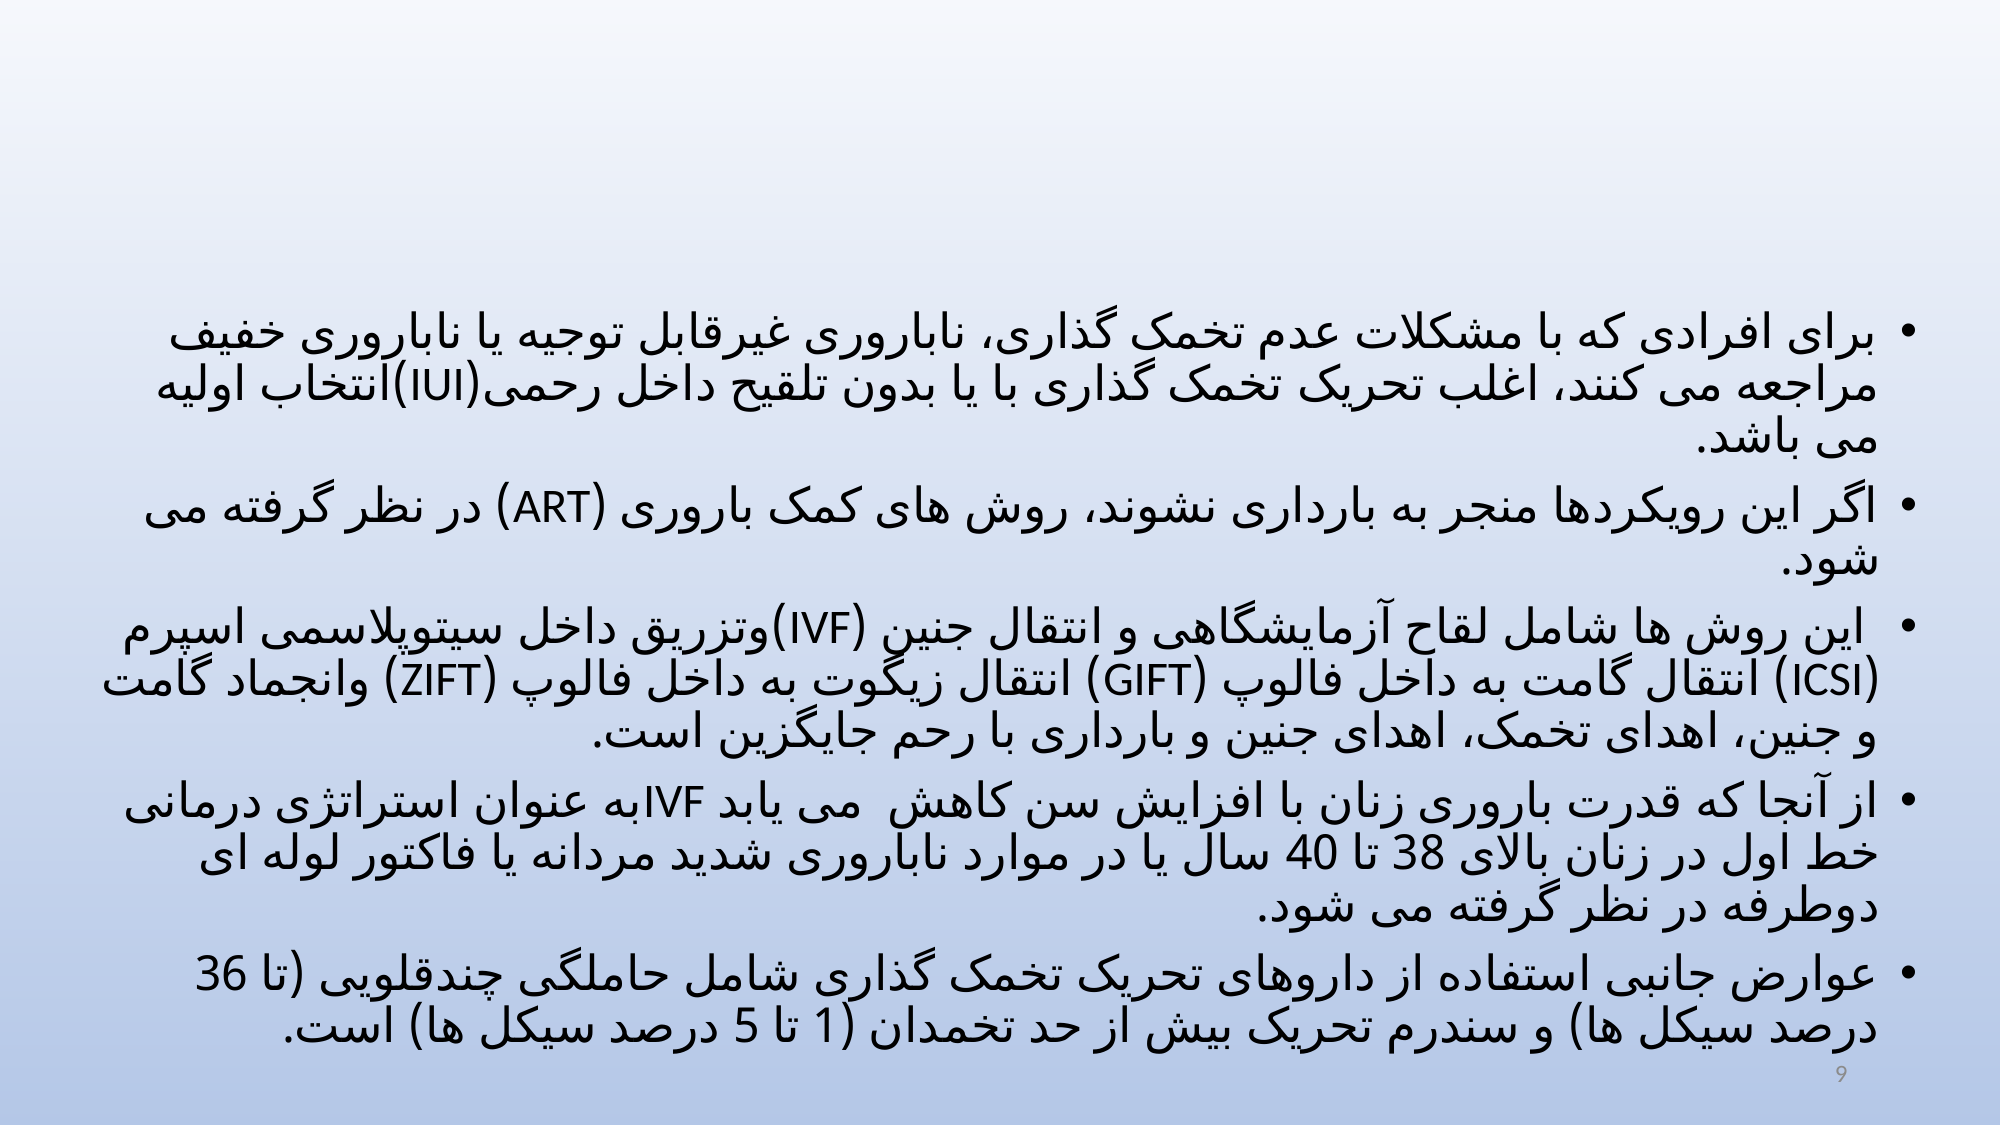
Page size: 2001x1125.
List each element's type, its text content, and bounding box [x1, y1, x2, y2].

list برای افرادی که با مشکلات عدم تخمک گذاری، ناباروری غیرقابل توجیه یا ناباروری خفیف مراجعه می کنند، اغلب تحریک تخمک گذاری با یا بدون تلقیح داخل رحمی(IUI)انتخاب اولیه می باشد. اگر این رویکردها منجر به بارداری نشوند، روش های کمک باروری (ART) در نظر گرفته می شود. این روش ها شامل لقاح آزمایشگاهی و انتقال جنین (IVF)وتزریق داخل سیتوپلاسمی اسپرم (ICSI) انتقال گامت به داخل فالوپ (GIFT) انتقال زیگوت به داخل فالوپ (ZIFT) وانجماد گامت و جنین، اهدای تخمک، اهدای جنین و بارداری با رحم جایگزین است. از آنجا که قدرت باروری زنان با افزایش سن کاهش می یابد IVFبه عنوان استراتژی درمانی خط اول در زنان بالای 38 تا 40 سال یا در موارد ناباروری شدید مردانه یا فاکتور لوله ای دوطرفه در نظر گرفته می شود. عوارض جانبی استفاده از داروهای تحریک تخمک گذاری شامل حاملگی چندقلویی (تا 36 درصد سیکل ها) و سندرم تحریک بیش از حد تخمدان (1 تا 5 درصد سیکل ها) است. [71, 299, 1930, 1066]
slide_number 9 [1412, 1042, 1863, 1103]
